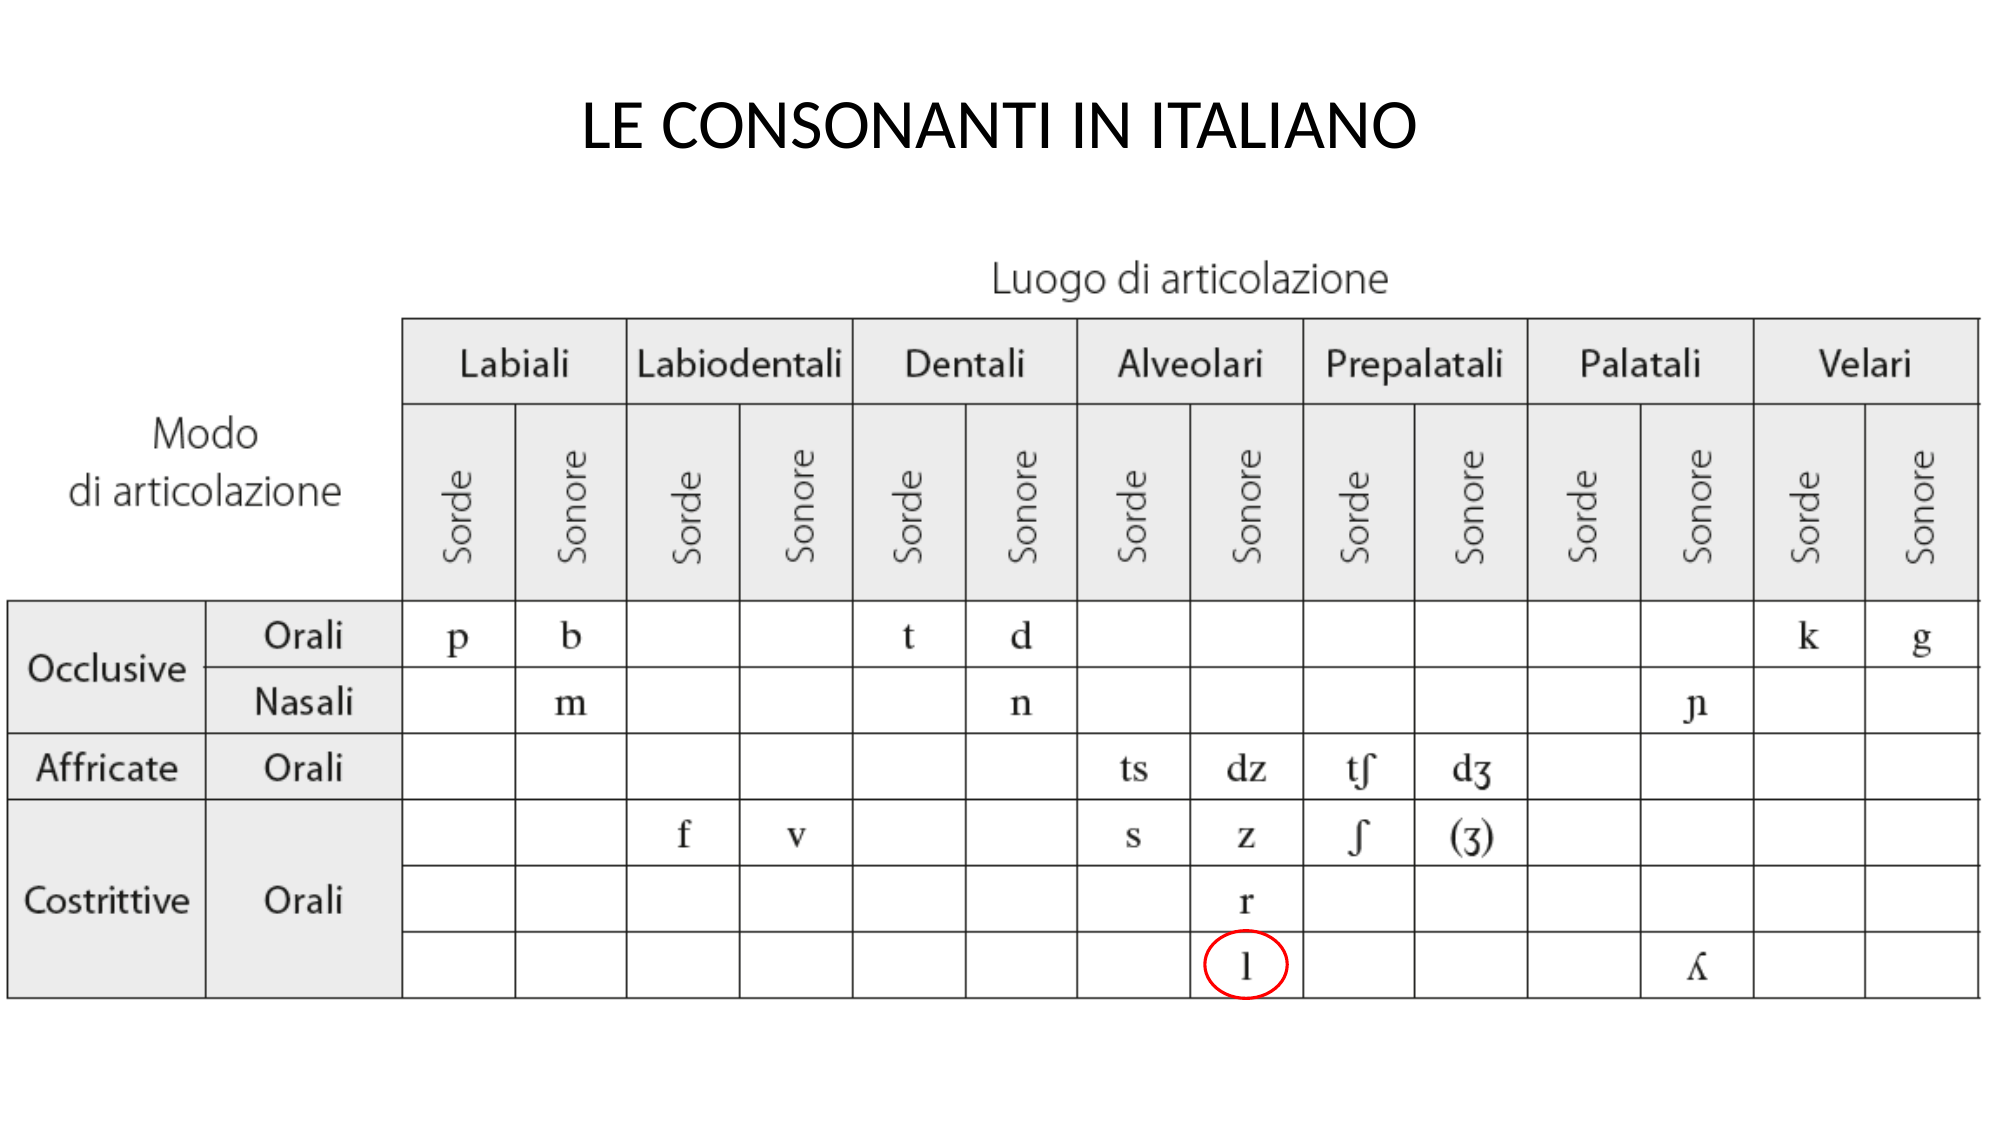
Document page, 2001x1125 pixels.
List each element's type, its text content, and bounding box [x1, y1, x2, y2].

picture [0, 238, 2000, 1015]
text_box LE CONSONANTI IN ITALIANO [500, 70, 1500, 170]
